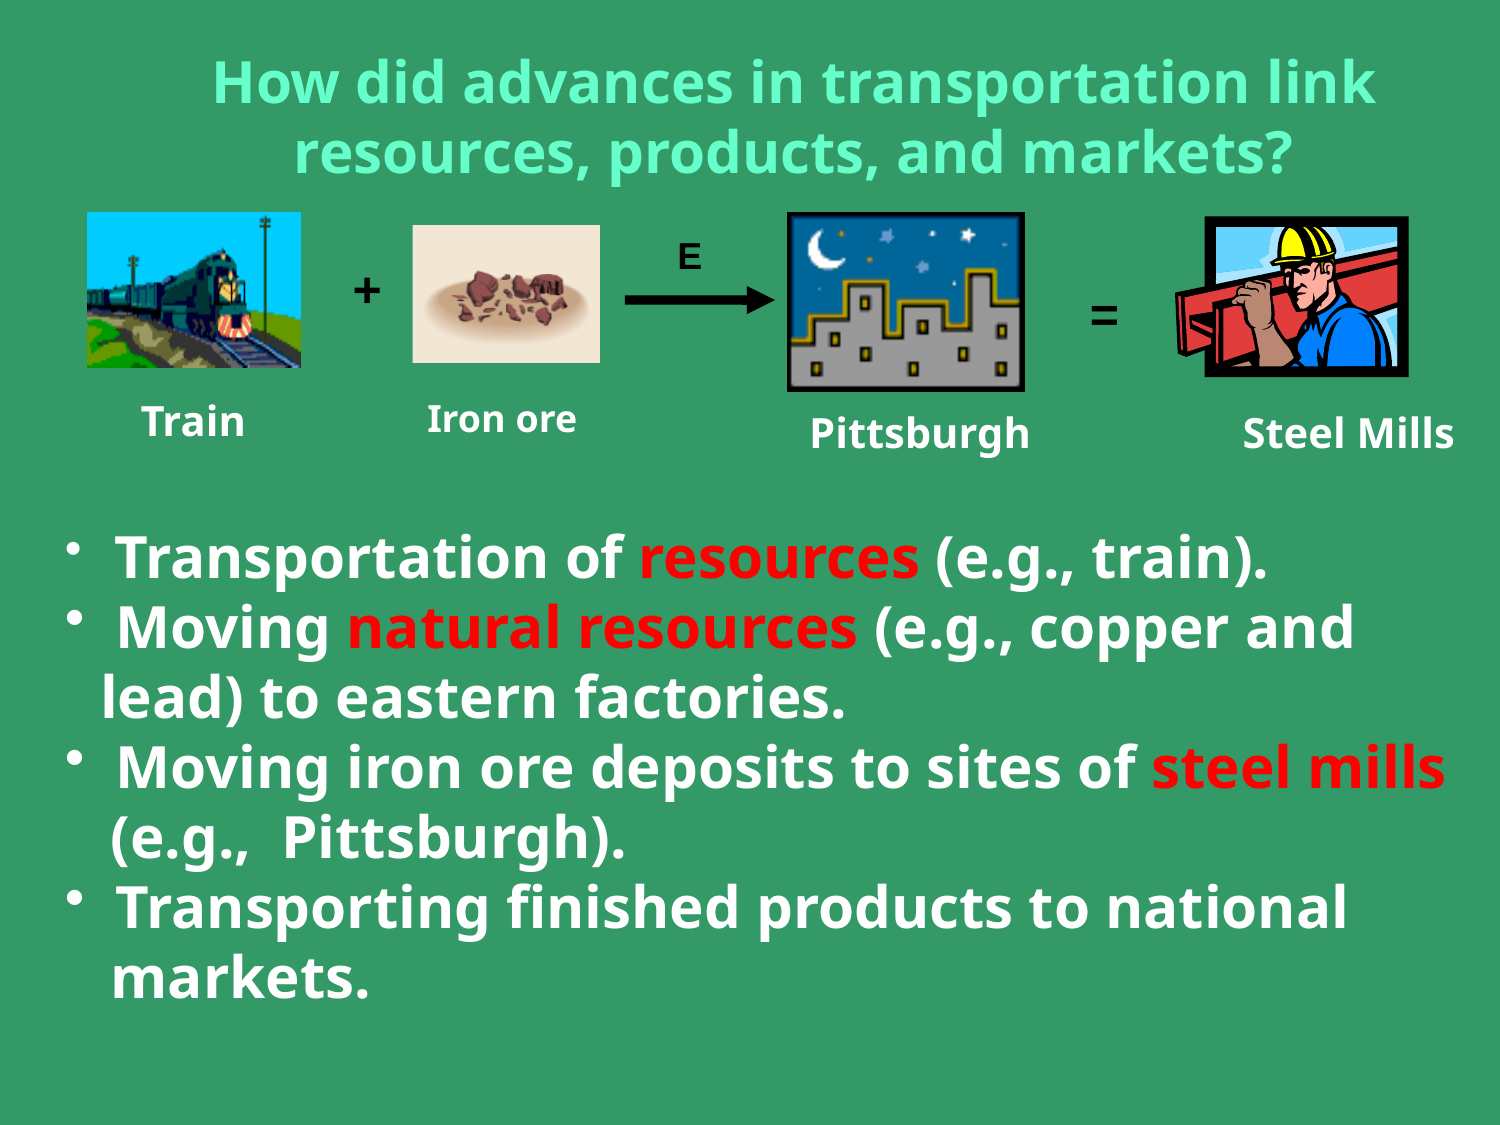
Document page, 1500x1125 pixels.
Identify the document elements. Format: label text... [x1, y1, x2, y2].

text_box Pittsburgh [794, 399, 1047, 465]
text_box Steel Mills [1227, 399, 1470, 465]
text_box How did advances in transportation link resources, products, and markets? [87, 37, 1500, 193]
text_box E [662, 224, 718, 285]
text_box [624, 293, 775, 307]
picture [1174, 212, 1413, 382]
text_box + [337, 249, 397, 325]
picture [412, 224, 601, 363]
picture [787, 212, 1026, 392]
text_box Iron ore [412, 387, 600, 448]
text_box Transportation of resources (e.g., train). Moving natural resources (e.g., copper and lead) to eastern factories. Moving iron ore deposits to sites of steel mills (e.g., Pittsburgh). Transporting finished products to national markets. [50, 512, 1500, 1018]
text_box Train [125, 387, 262, 453]
text_box = [1075, 274, 1135, 350]
picture [87, 218, 301, 369]
